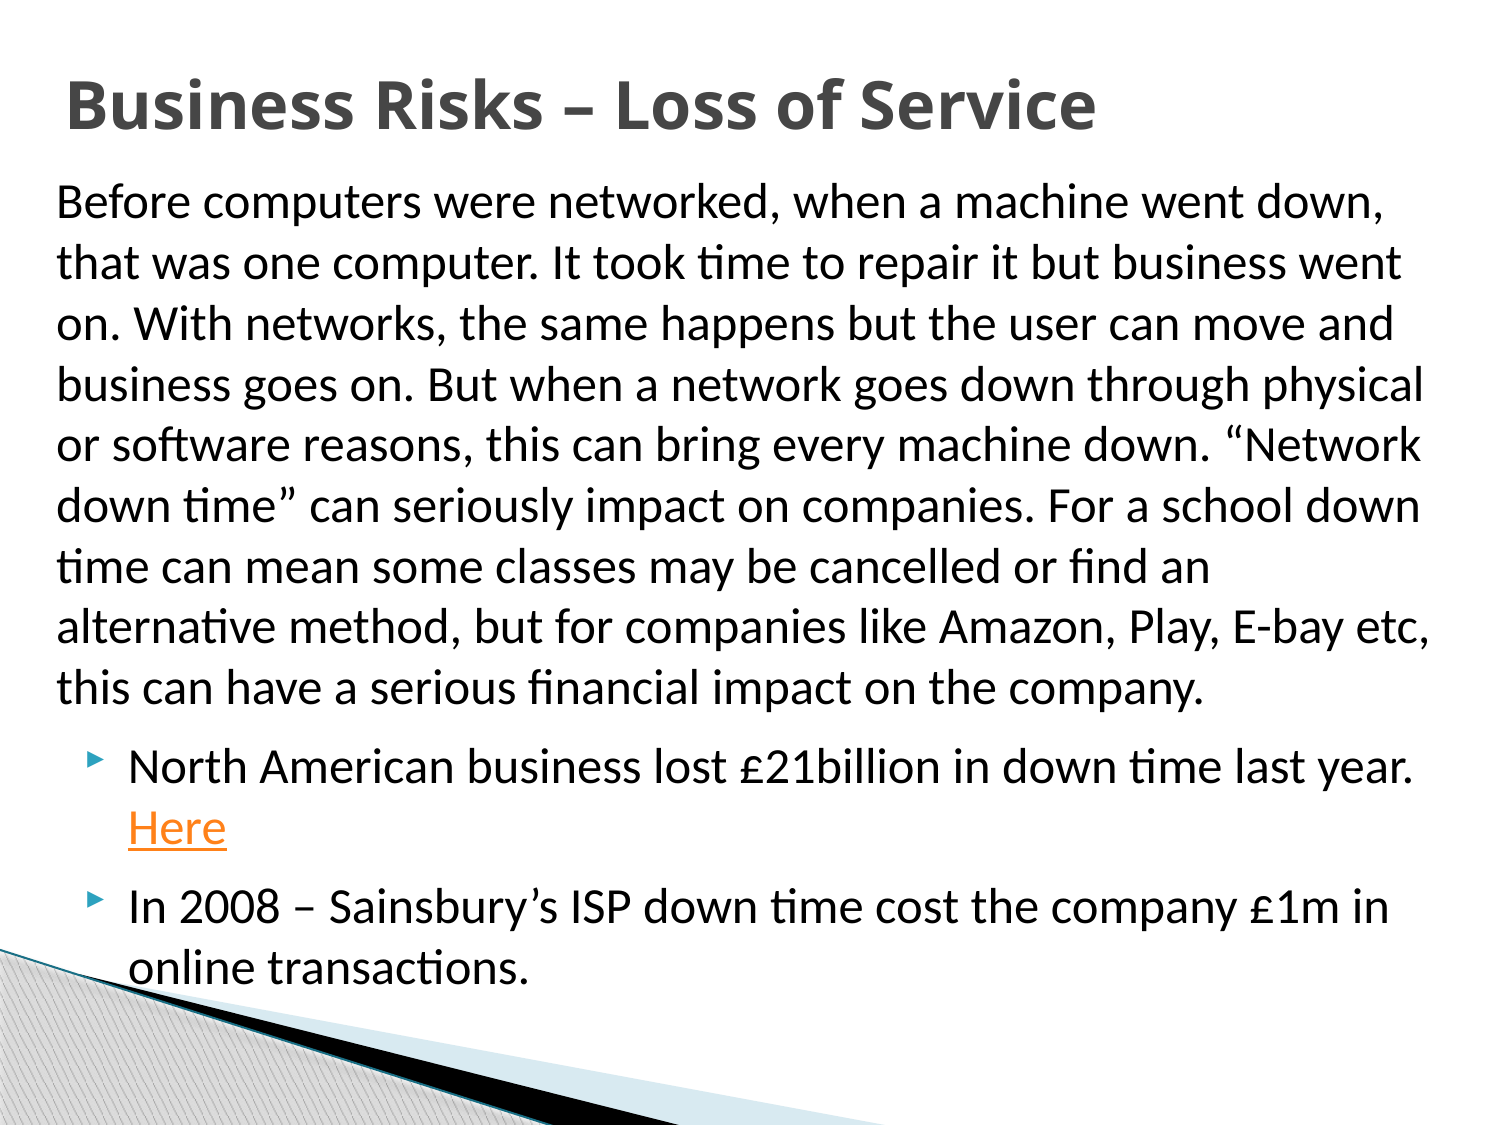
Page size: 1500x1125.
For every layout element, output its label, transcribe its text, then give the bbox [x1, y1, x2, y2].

list Before computers were networked, when a machine went down, that was one computer. It took time to repair it but business went on. With networks, the same happens but the user can move and business goes on. But when a network goes down through physical or software reasons, this can bring every machine down. “Network down time” can seriously impact on companies. For a school down time can mean some classes may be cancelled or find an alternative method, but for companies like Amazon, Play, E-bay etc, this can have a serious financial impact on the company. North American business lost £21billion in down time last year. Here In 2008 – Sainsbury’s ISP down time cost the company £1m in online transactions. [41, 160, 1459, 1047]
title Business Risks – Loss of Service [49, 32, 1400, 173]
